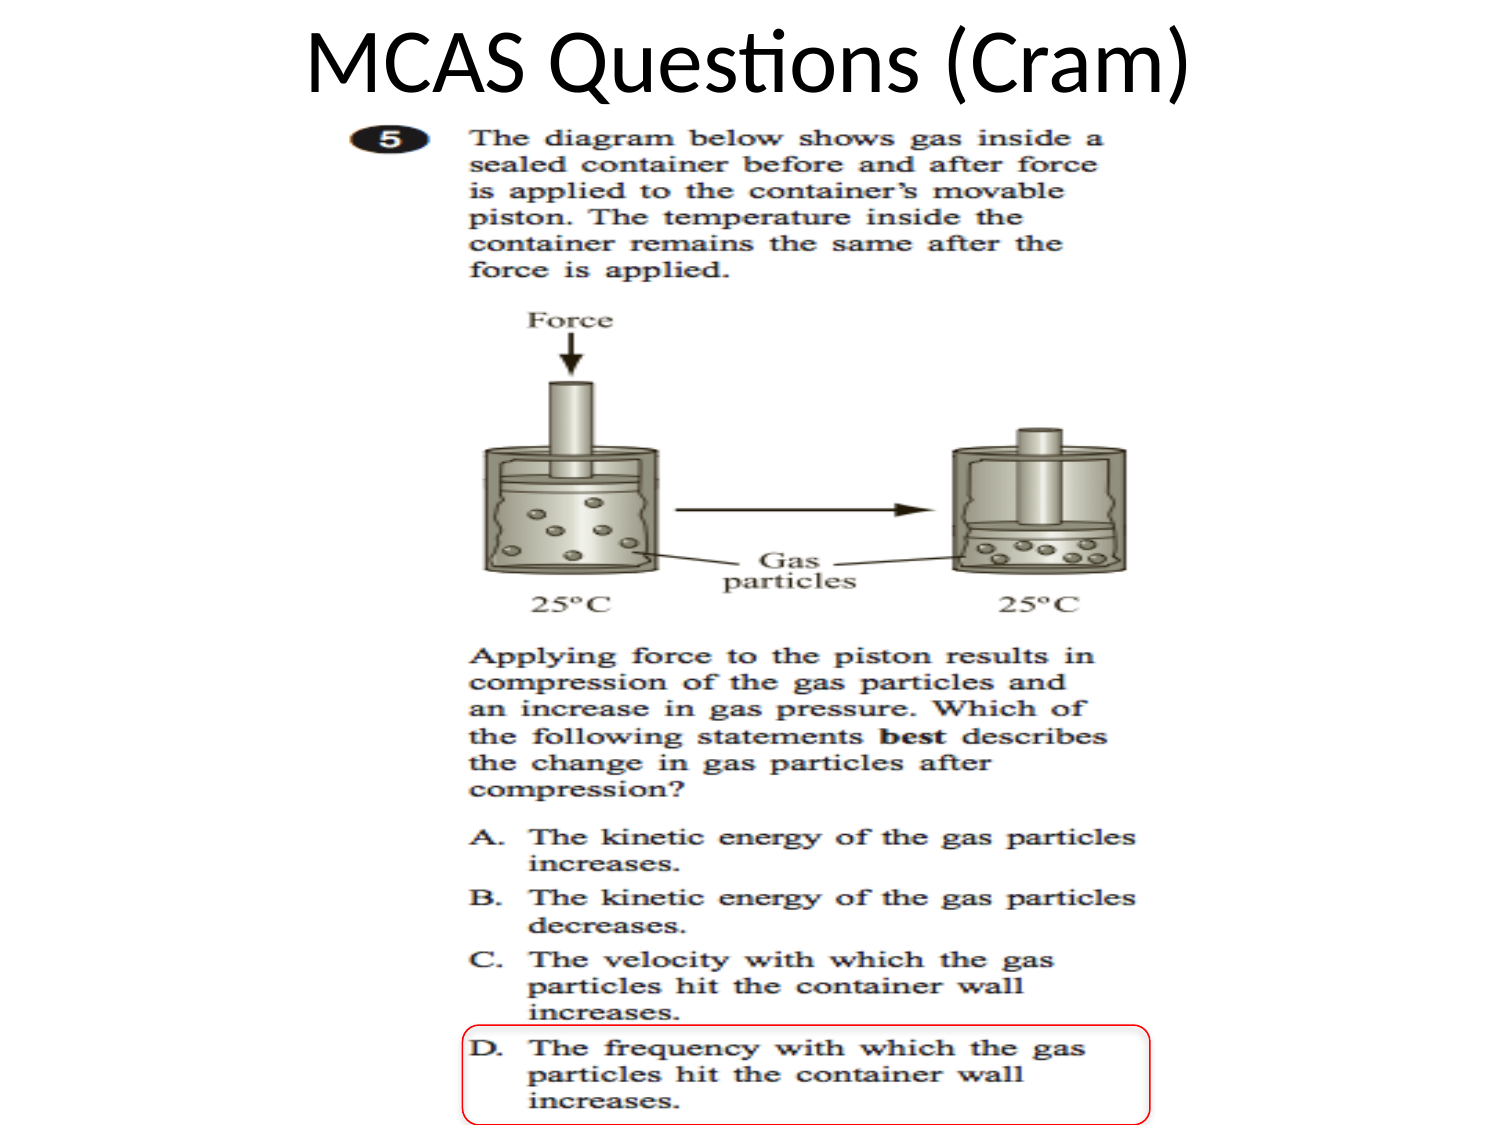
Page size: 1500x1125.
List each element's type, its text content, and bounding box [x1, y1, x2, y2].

picture [337, 124, 1188, 1125]
title MCAS Questions (Cram) [75, 0, 1425, 150]
